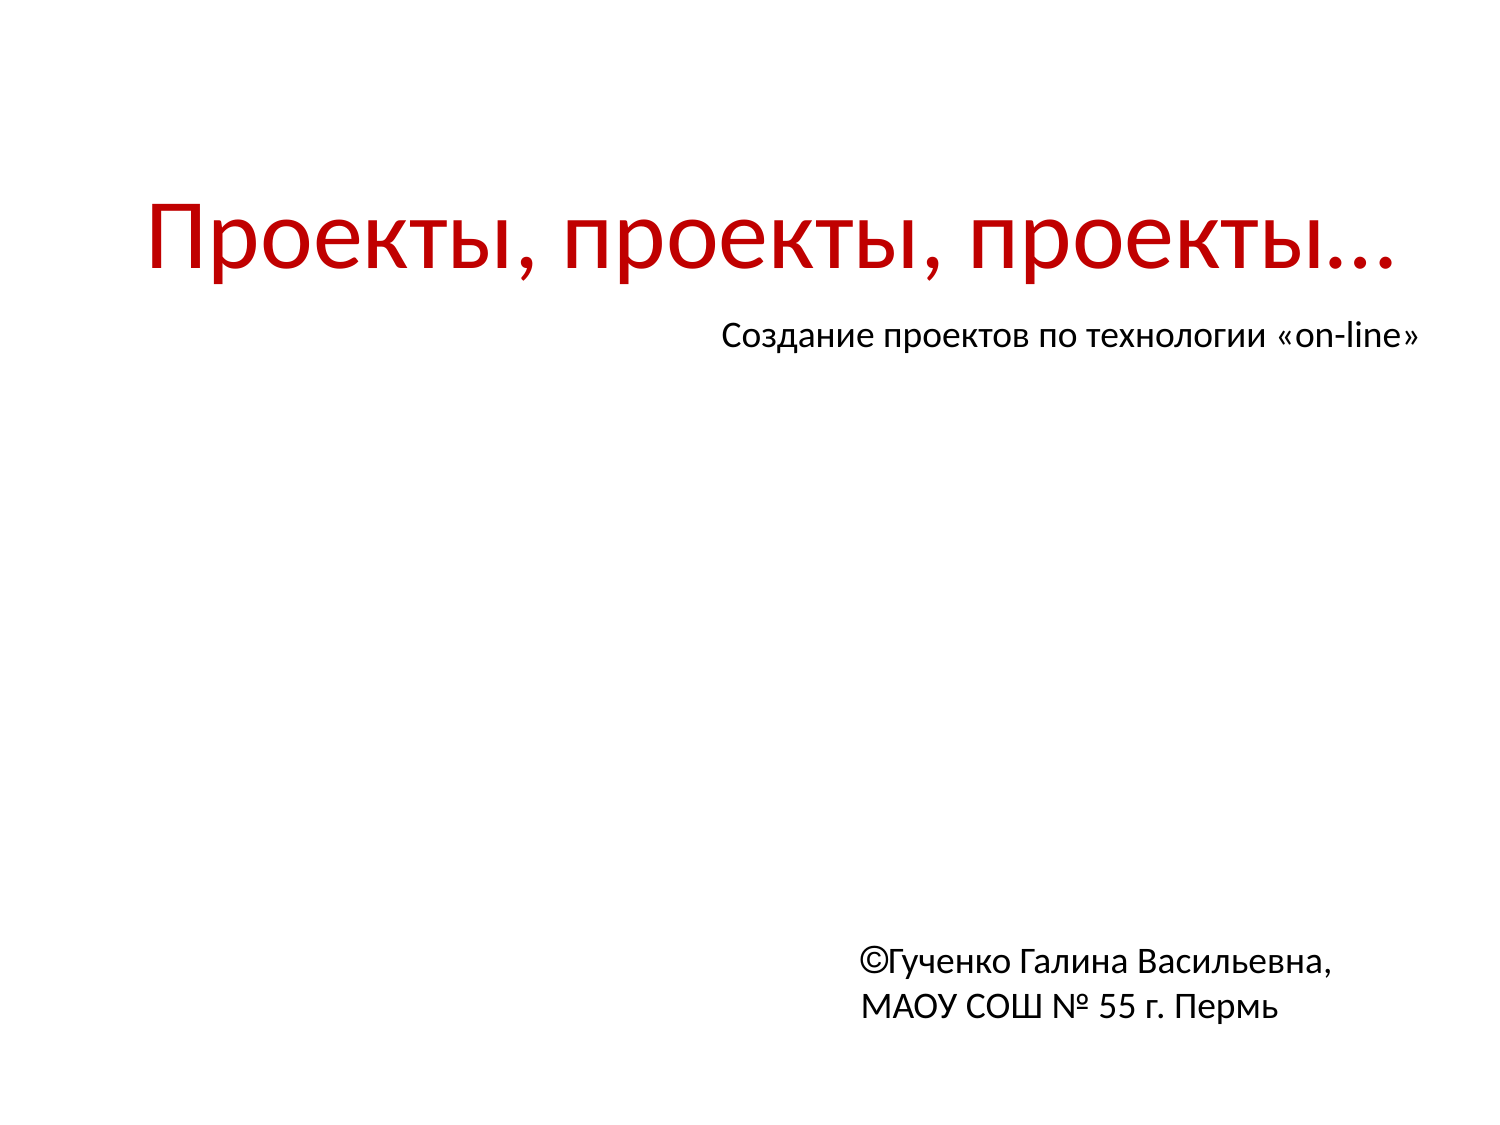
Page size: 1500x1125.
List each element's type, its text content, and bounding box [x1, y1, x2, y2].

text_box Проекты, проекты, проекты… [130, 160, 1412, 296]
text_box Создание проектов по технологии «on-line» [706, 302, 1436, 363]
text_box Гученко Галина Васильевна, МАОУ СОШ № 55 г. Пермь [845, 928, 1357, 1034]
